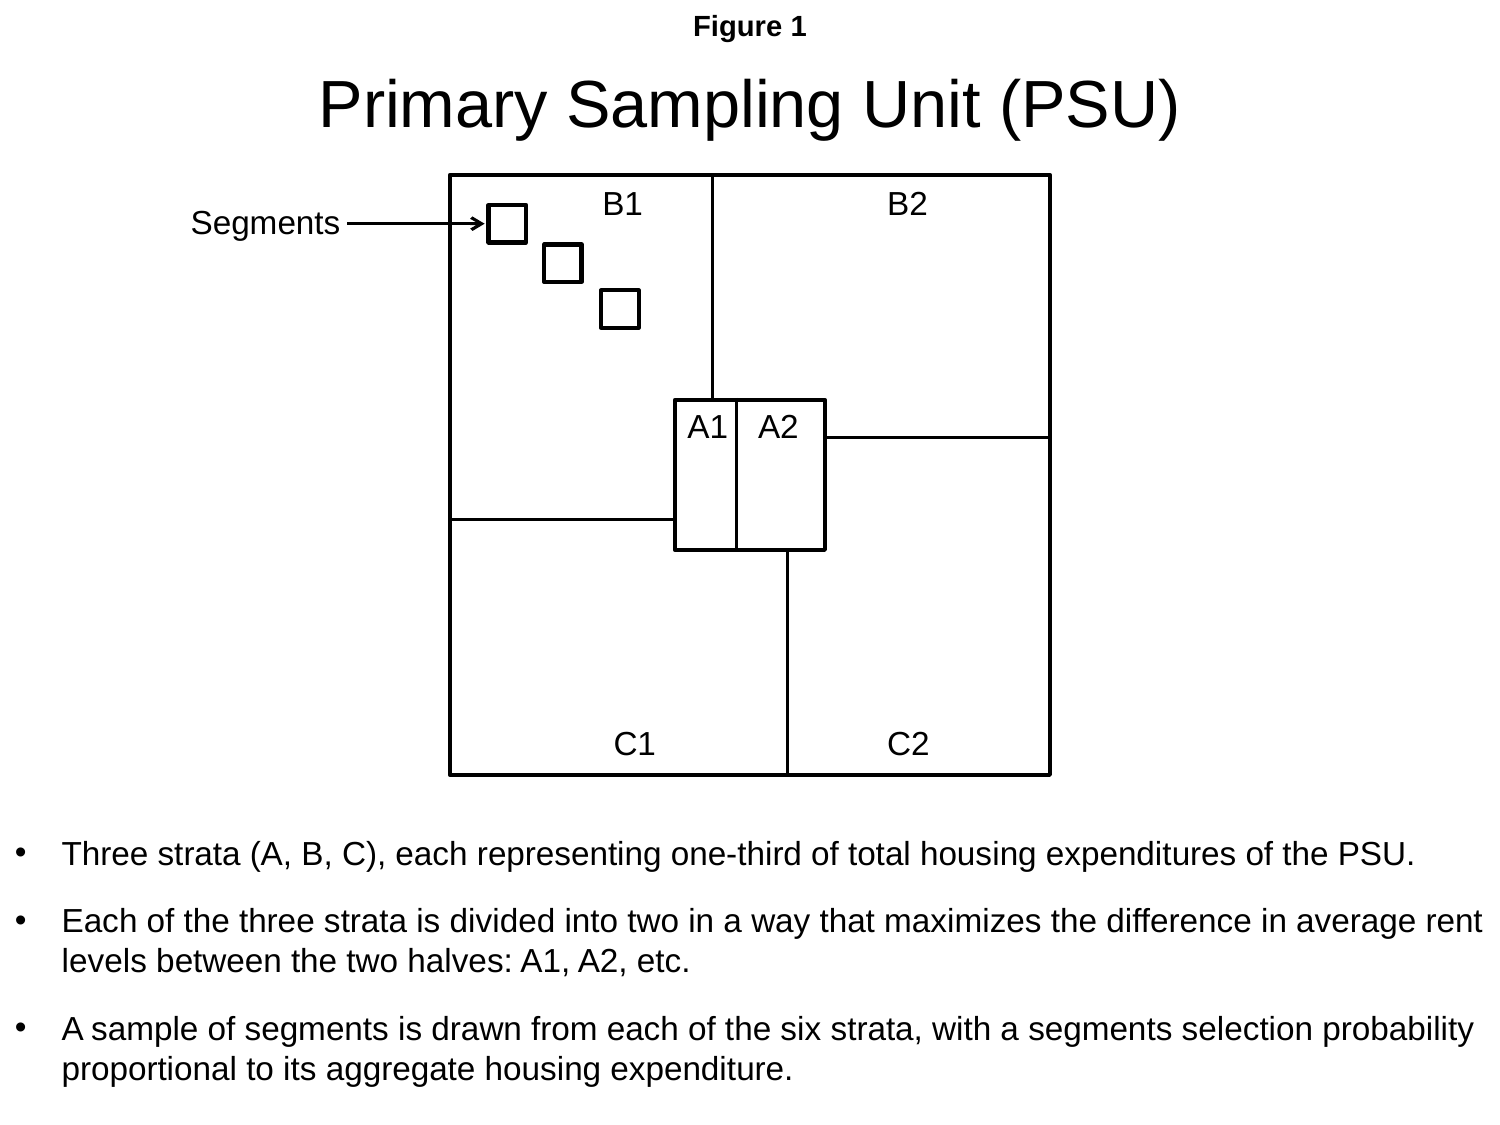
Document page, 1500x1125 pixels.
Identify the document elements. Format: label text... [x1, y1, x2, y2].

text_box B1 [587, 174, 677, 230]
text_box A2 [743, 397, 818, 453]
text_box A1 [737, 397, 743, 453]
text_box [599, 288, 641, 330]
text_box [542, 242, 584, 284]
text_box [714, 173, 1052, 777]
text_box [673, 398, 827, 552]
text_box [486, 203, 528, 245]
text_box C2 [872, 714, 947, 769]
text_box Three strata (A, B, C), each representing one-third of total housing expenditures of the PSU. Each of the three strata is divided into two in a way that maximizes the difference in average rent levels between the two halves: A1, A2, etc. A sample of segments is drawn from each of the six strata, with a segments selection probability proportional to its aggregate housing expenditure. [0, 824, 1500, 1095]
text_box Primary Sampling Unit (PSU) [0, 53, 1500, 148]
text_box Figure 1 [0, 0, 1500, 50]
text_box C1 [598, 714, 673, 769]
text_box A1 [672, 397, 736, 453]
text_box [448, 524, 784, 777]
text_box B2 [872, 174, 947, 230]
text_box Segments [175, 194, 388, 250]
text_box [448, 173, 711, 522]
